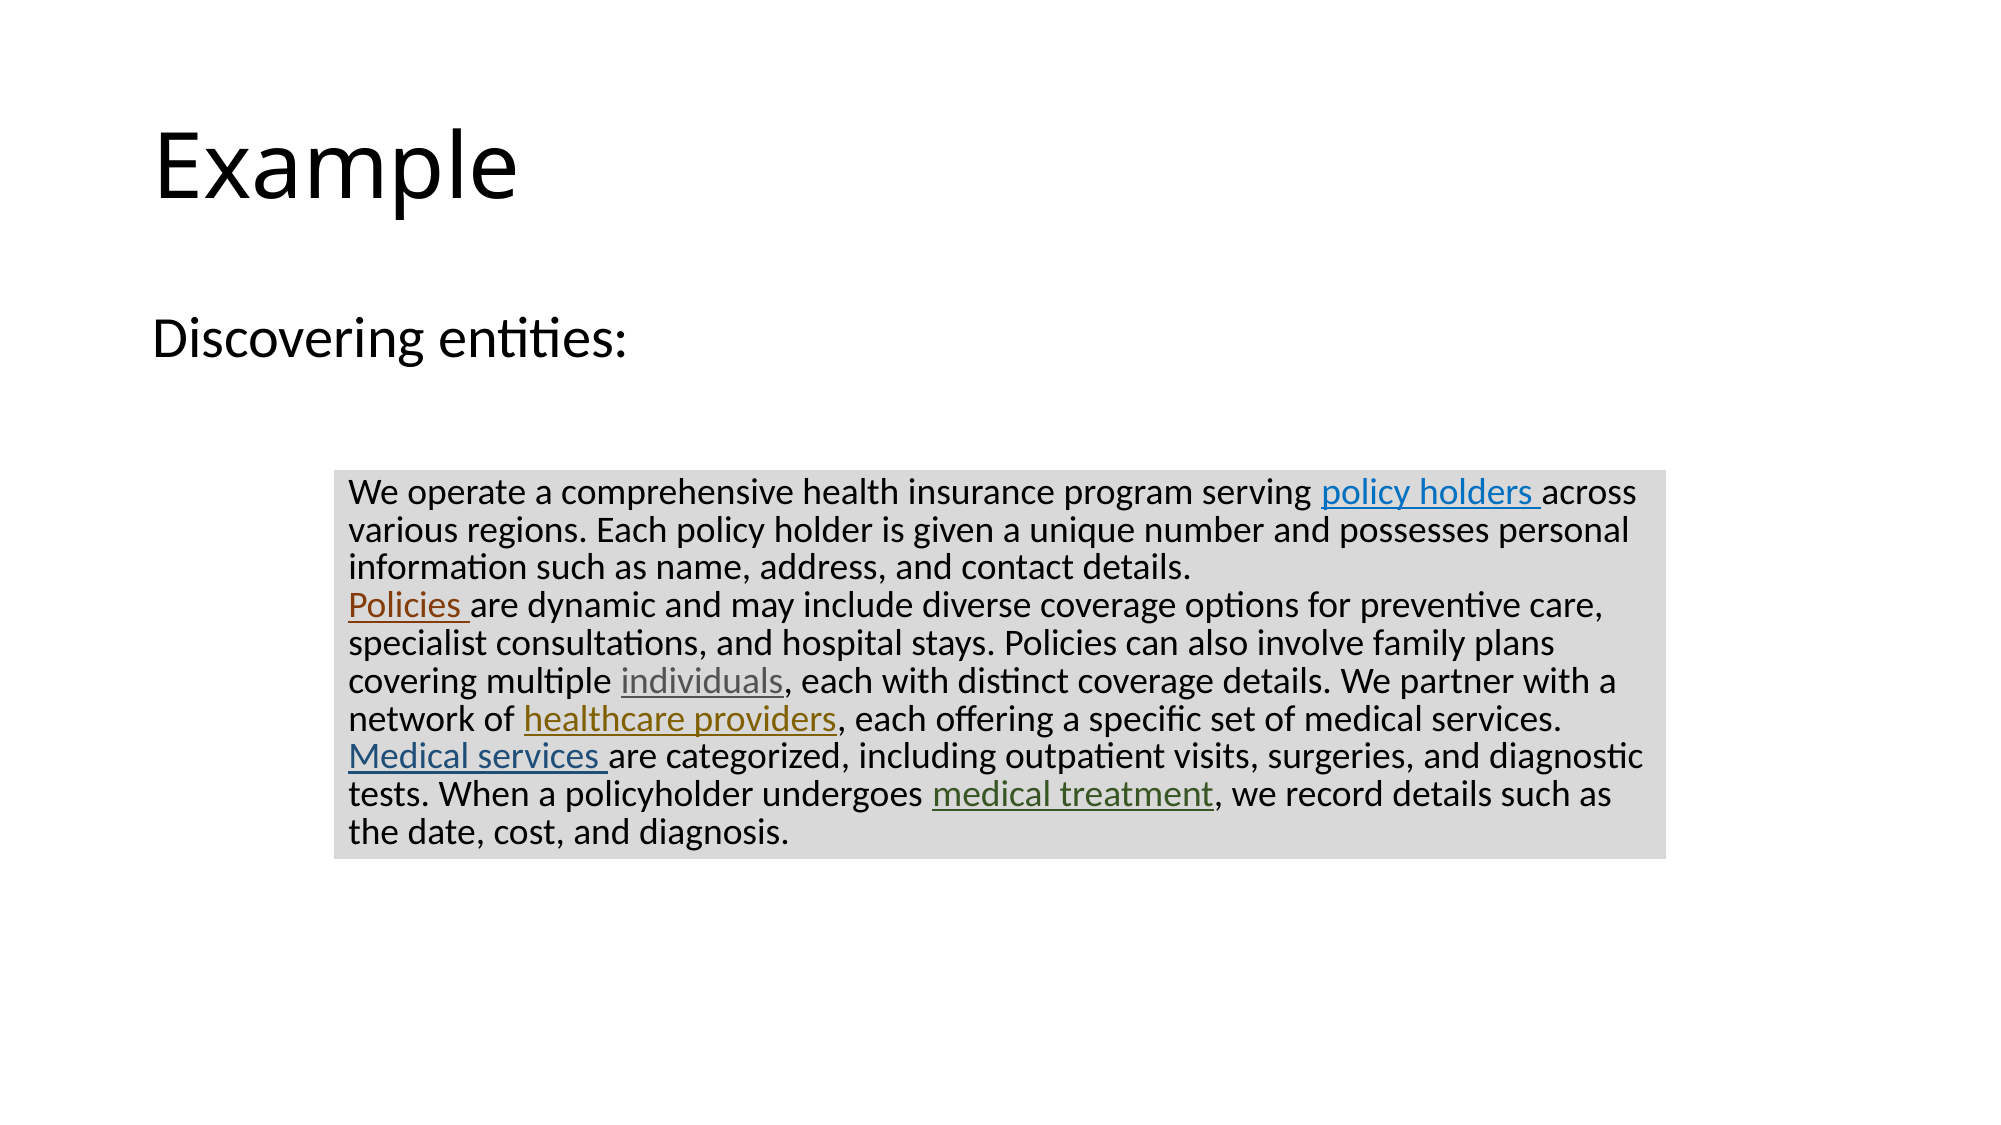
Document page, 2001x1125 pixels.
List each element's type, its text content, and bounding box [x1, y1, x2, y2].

list Discovering entities: [137, 299, 1863, 1014]
title Example [137, 59, 1863, 278]
table_header We operate a comprehensive health insurance program serving policy holders across various regions. Each policy holder is given a unique number and possesses personal information such as name, address, and contact details. Policies are dynamic and may include diverse coverage options for preventive care, specialist consultations, and hospital stays. Policies can also involve family plans covering multiple individuals, each with distinct coverage details. We partner with a network of healthcare providers, each offering a specific set of medical services. Medical services are categorized, including outpatient visits, surgeries, and diagnostic tests. When a policyholder undergoes medical treatment, we record details such as the date, cost, and diagnosis. [334, 470, 1666, 859]
